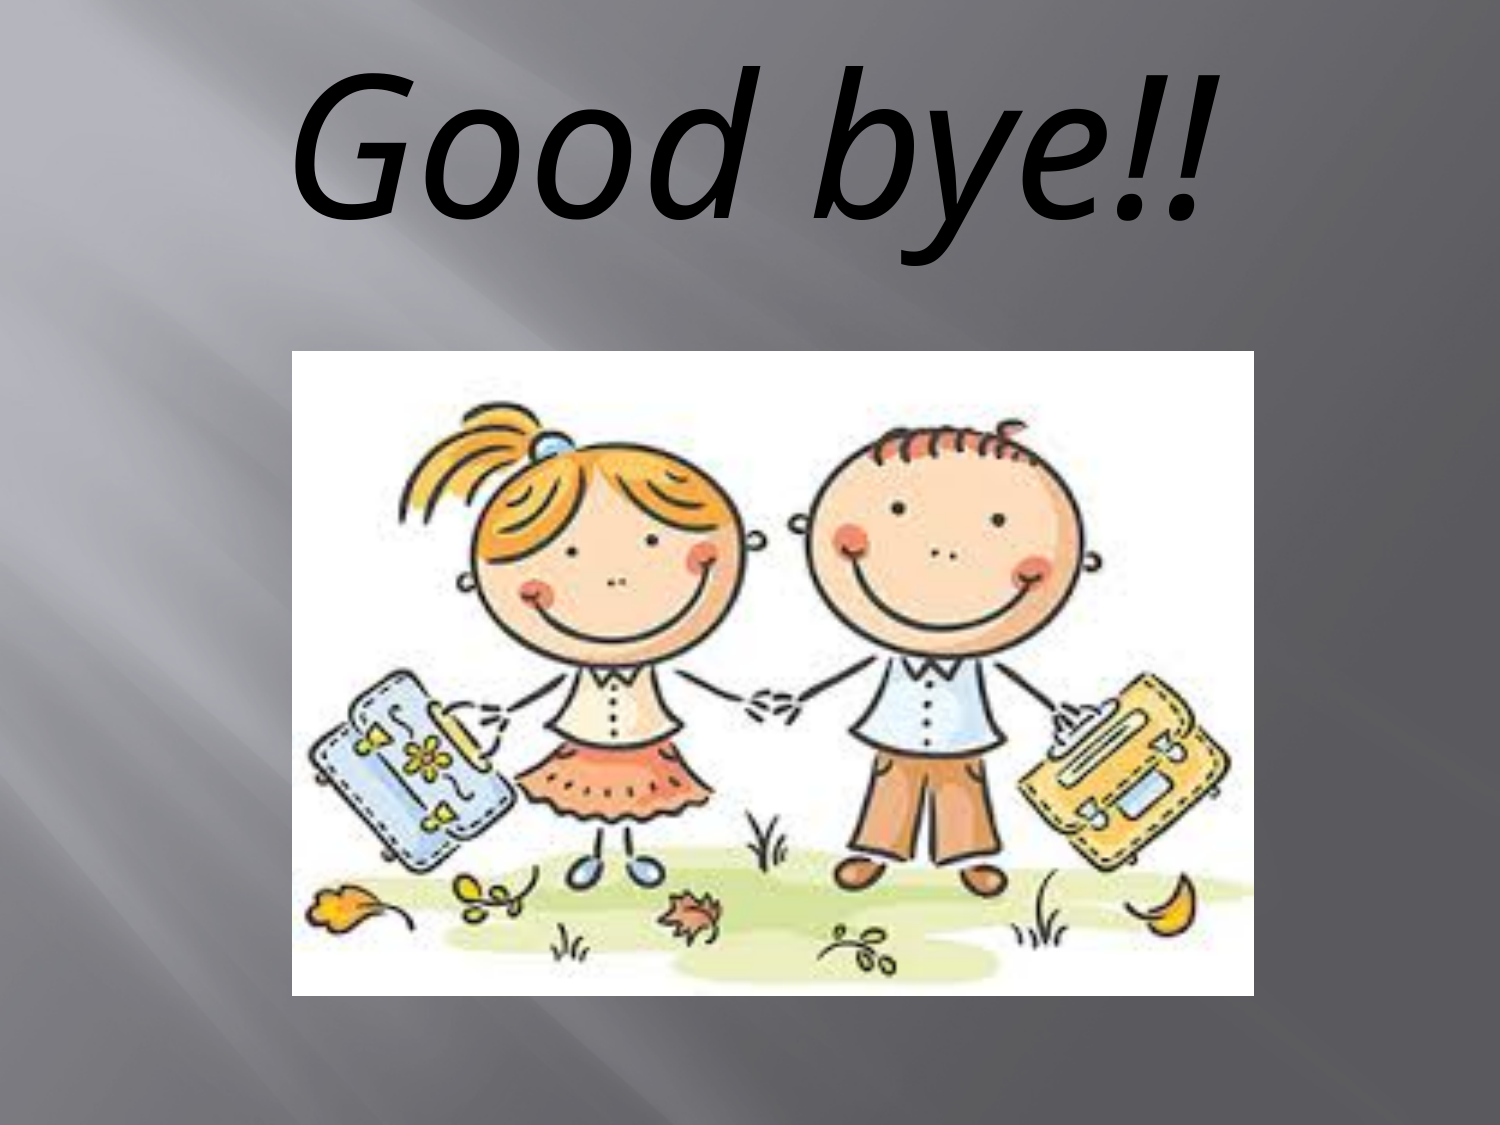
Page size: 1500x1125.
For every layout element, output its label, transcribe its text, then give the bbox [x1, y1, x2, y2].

title Good bye!! [75, 45, 1425, 233]
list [292, 351, 1255, 997]
